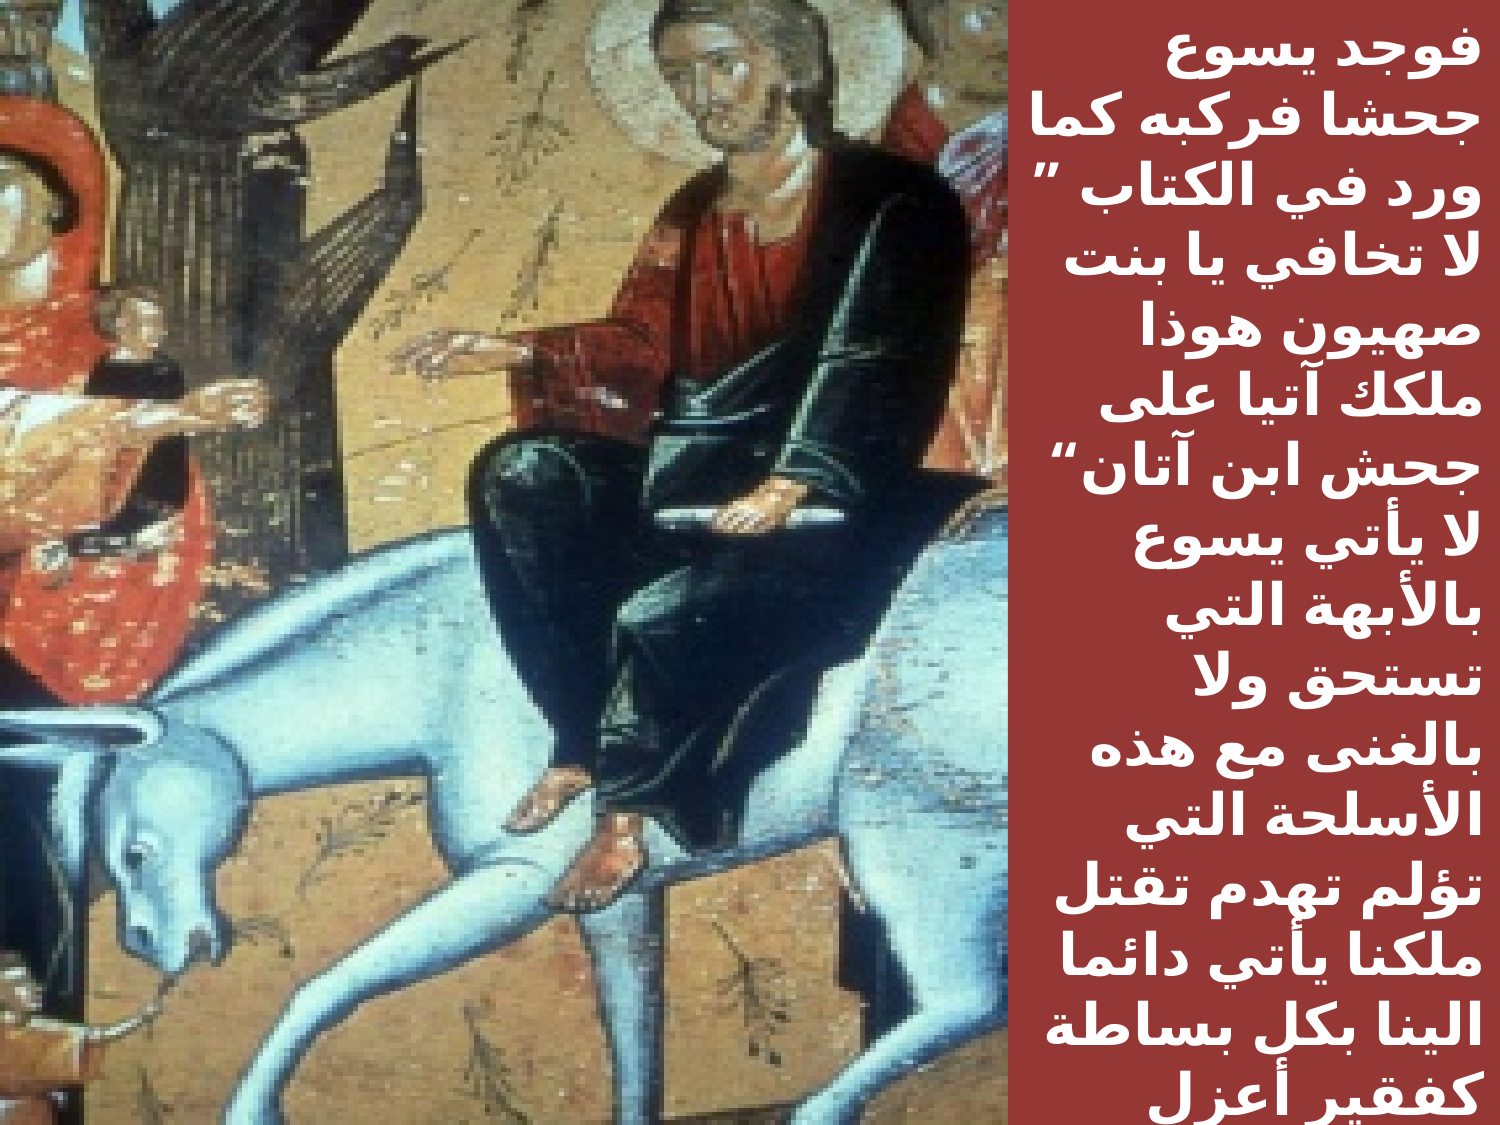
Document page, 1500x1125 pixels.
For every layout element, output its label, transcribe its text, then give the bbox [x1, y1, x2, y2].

picture [0, 0, 1008, 1125]
text_box فوجد يسوع جحشا فركبه كما ورد في الكتاب ” لا تخافي يا بنت صهيون هوذا ملكك آتيا على جحش ابن آتان“ لا يأتي يسوع بالأبهة التي تستحق ولا بالغنى مع هذه الأسلحة التي تؤلم تهدم تقتل ملكنا يأتي دائما الينا بكل بساطة كفقير أعزل يعرف انها ساعته قد دنت هذه الساعة تقررت منذ البدء مع الله الآب ” ها أنا يا أبي لأعمل مشيئتك“ [1009, 0, 1500, 1125]
